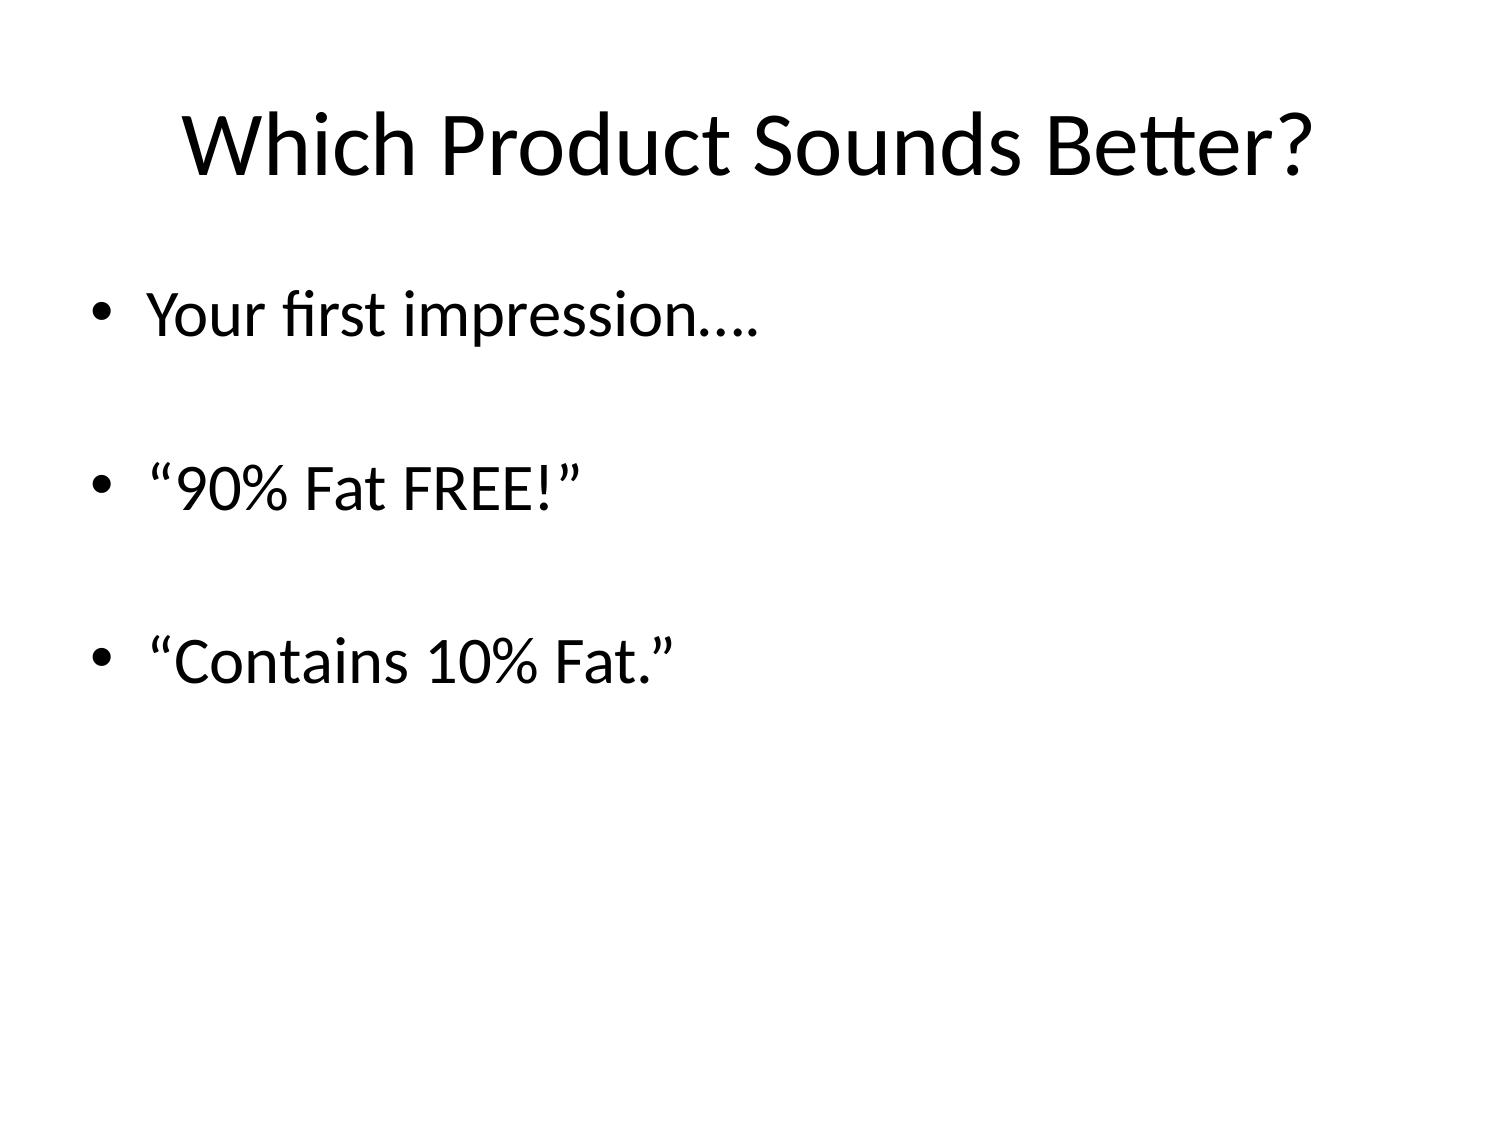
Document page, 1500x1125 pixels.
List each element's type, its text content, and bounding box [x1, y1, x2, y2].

list Your first impression…. “90% Fat FREE!” “Contains 10% Fat.” [75, 262, 1425, 1005]
title Which Product Sounds Better? [75, 45, 1425, 233]
